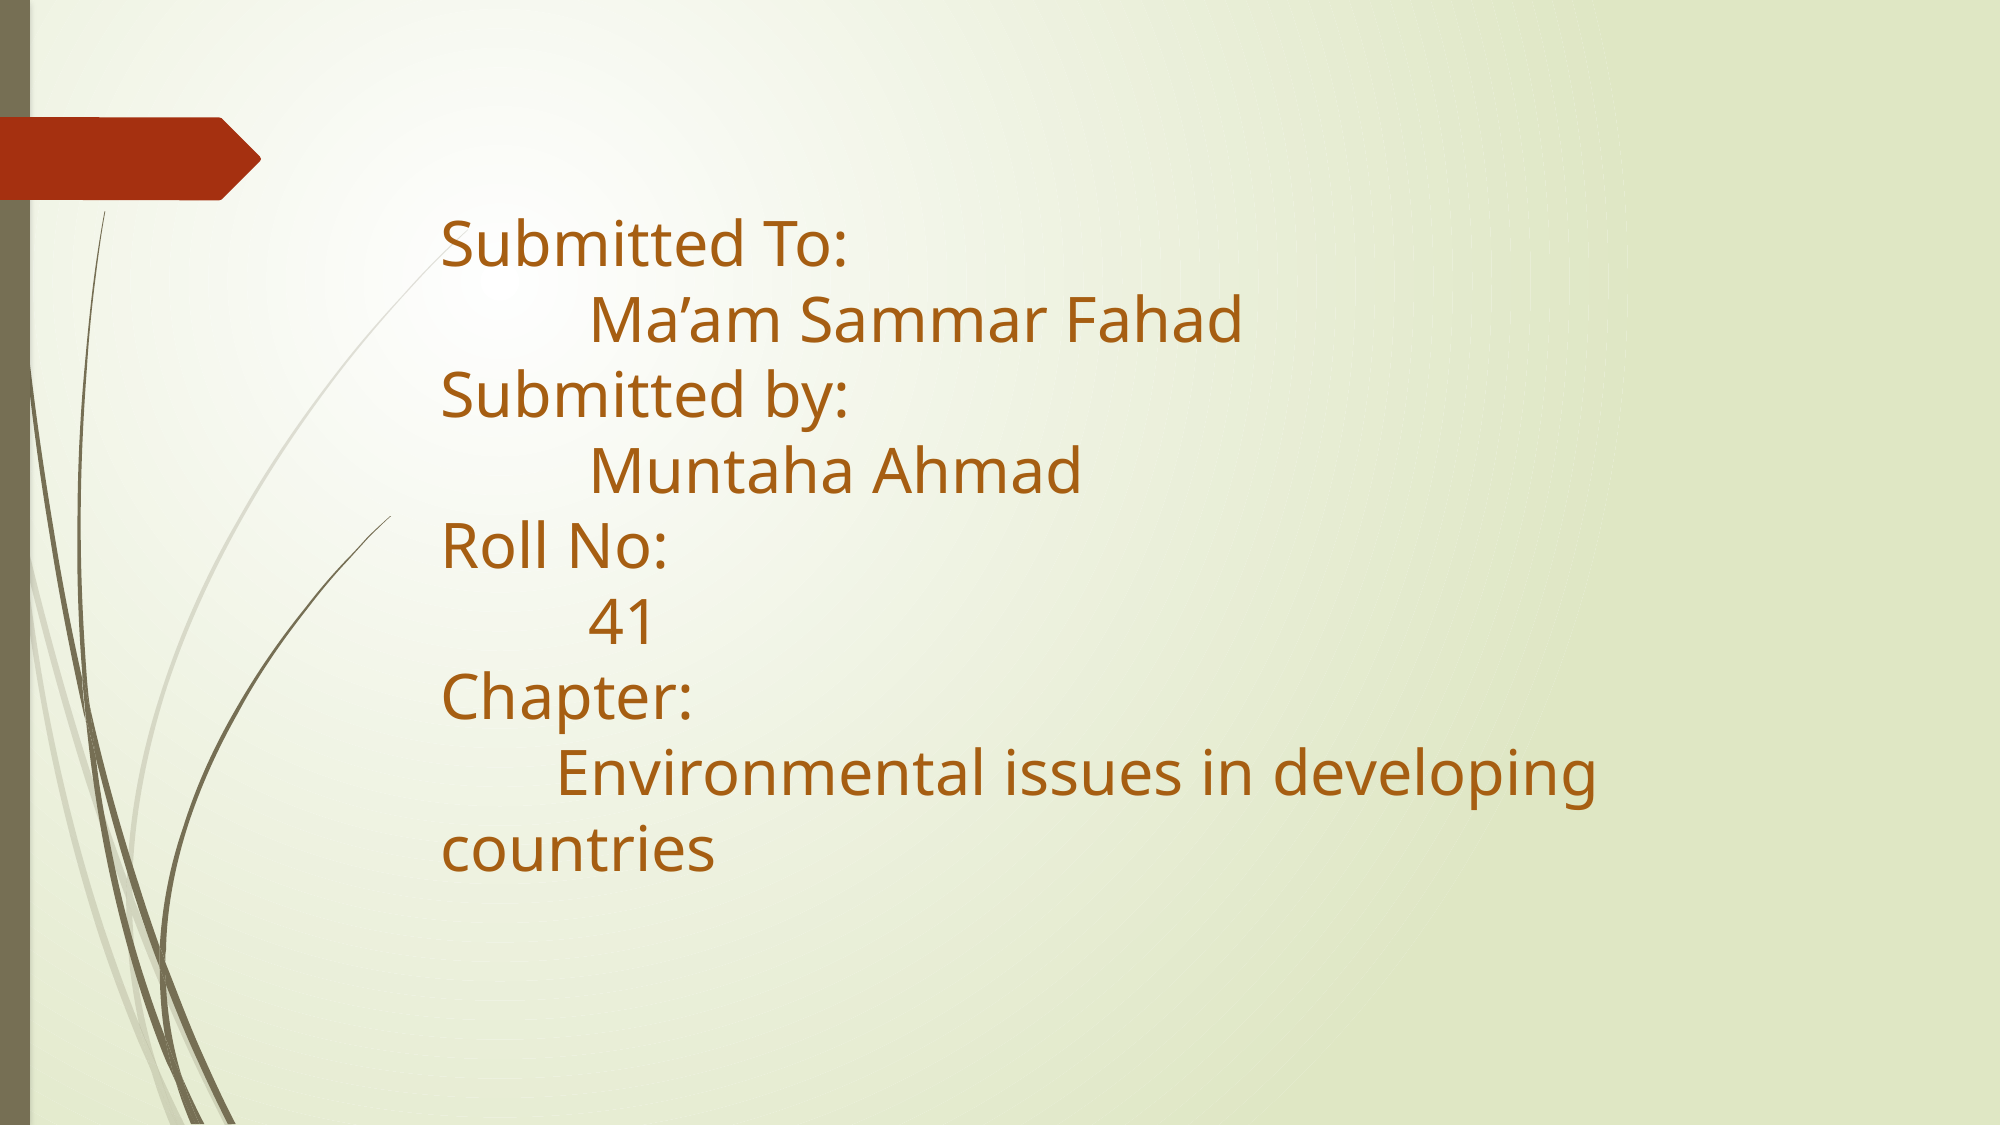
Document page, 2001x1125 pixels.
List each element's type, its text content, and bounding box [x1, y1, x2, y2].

title Submitted To: Ma’am Sammar Fahad Submitted by: Muntaha Ahmad Roll No: 41 Chapter: Environmental issues in developing countries [425, 196, 1888, 895]
